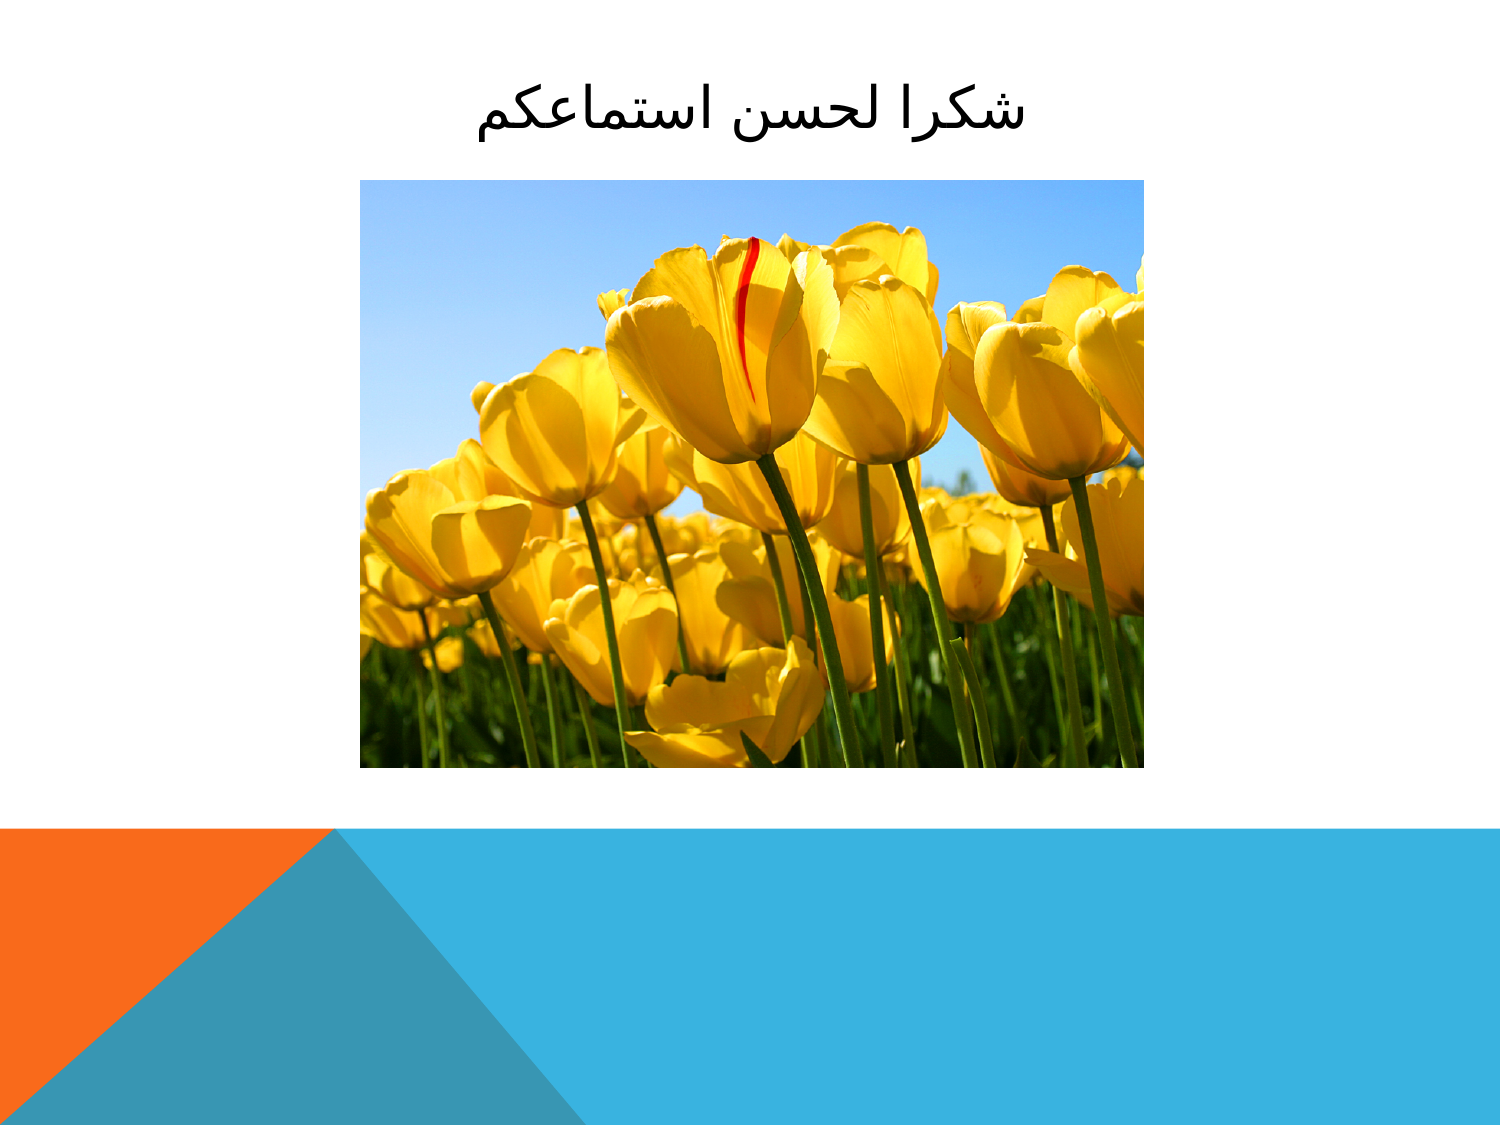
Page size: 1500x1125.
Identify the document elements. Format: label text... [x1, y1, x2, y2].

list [360, 180, 1144, 768]
title شكرا لحسن استماعكم [134, 59, 1369, 150]
